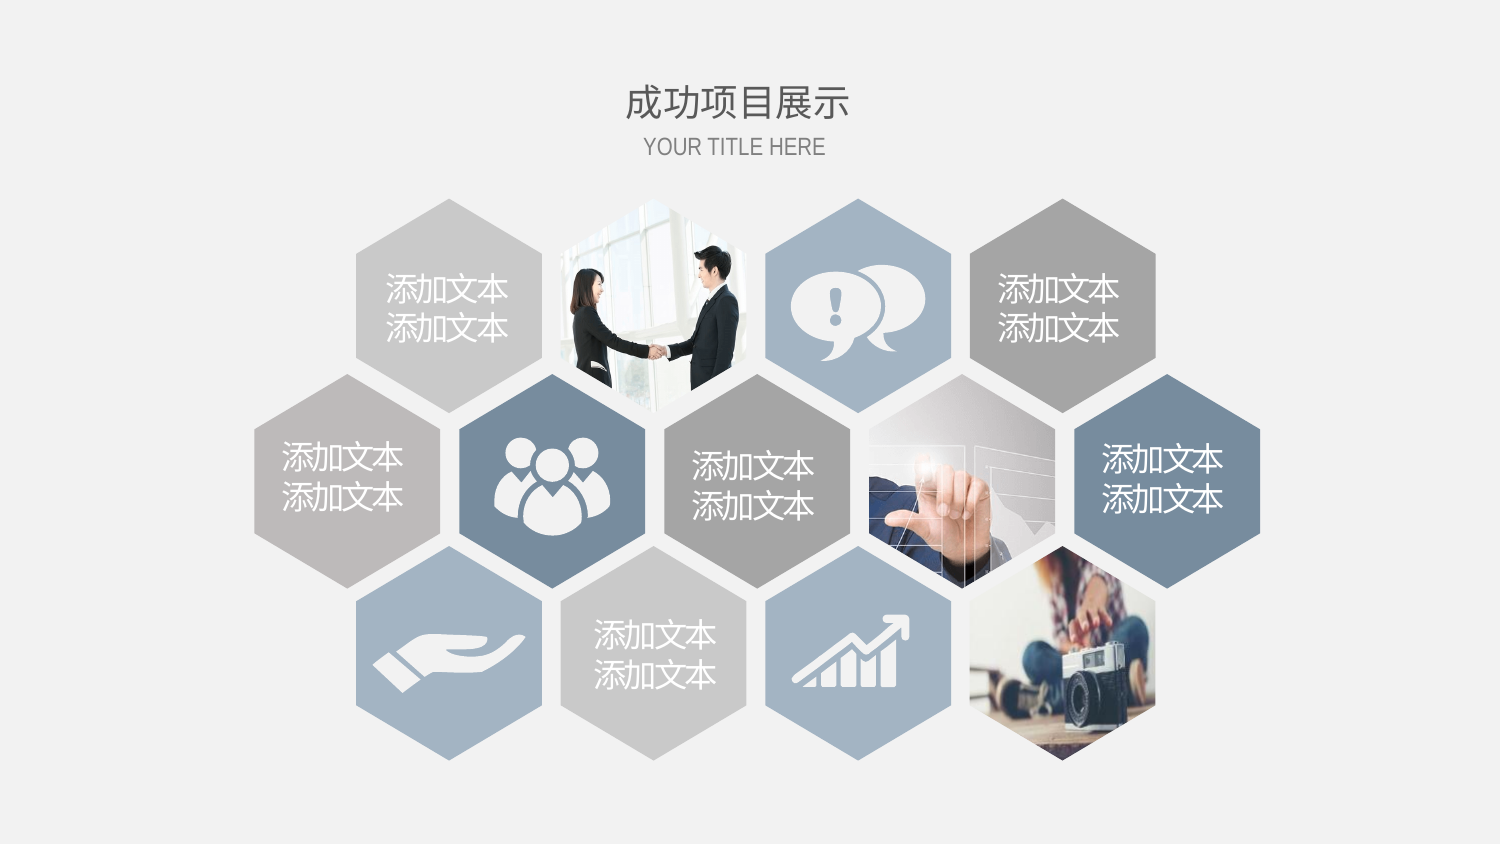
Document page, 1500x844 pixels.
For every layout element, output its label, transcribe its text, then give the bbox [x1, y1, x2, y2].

text_box [355, 197, 543, 415]
text_box [559, 544, 748, 762]
text_box [663, 372, 852, 590]
text_box [355, 544, 543, 762]
text_box 添加文本添加文本 [371, 260, 532, 355]
text_box [458, 372, 647, 590]
text_box [764, 544, 953, 762]
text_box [494, 437, 611, 536]
text_box 成功项目展示 [569, 71, 907, 132]
text_box [968, 197, 1157, 415]
text_box [764, 197, 953, 415]
picture [560, 198, 747, 414]
text_box 添加文本添加文本 [266, 428, 427, 524]
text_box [372, 628, 526, 693]
picture [869, 374, 1156, 761]
text_box [253, 372, 442, 590]
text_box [790, 614, 910, 687]
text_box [790, 264, 926, 363]
text_box 添加文本添加文本 [579, 606, 740, 702]
text_box [1073, 372, 1262, 590]
text_box 添加文本添加文本 [1087, 430, 1248, 526]
text_box 添加文本添加文本 [982, 260, 1143, 355]
text_box YOUR TITLE HERE [626, 123, 843, 169]
text_box 添加文本添加文本 [677, 437, 838, 533]
